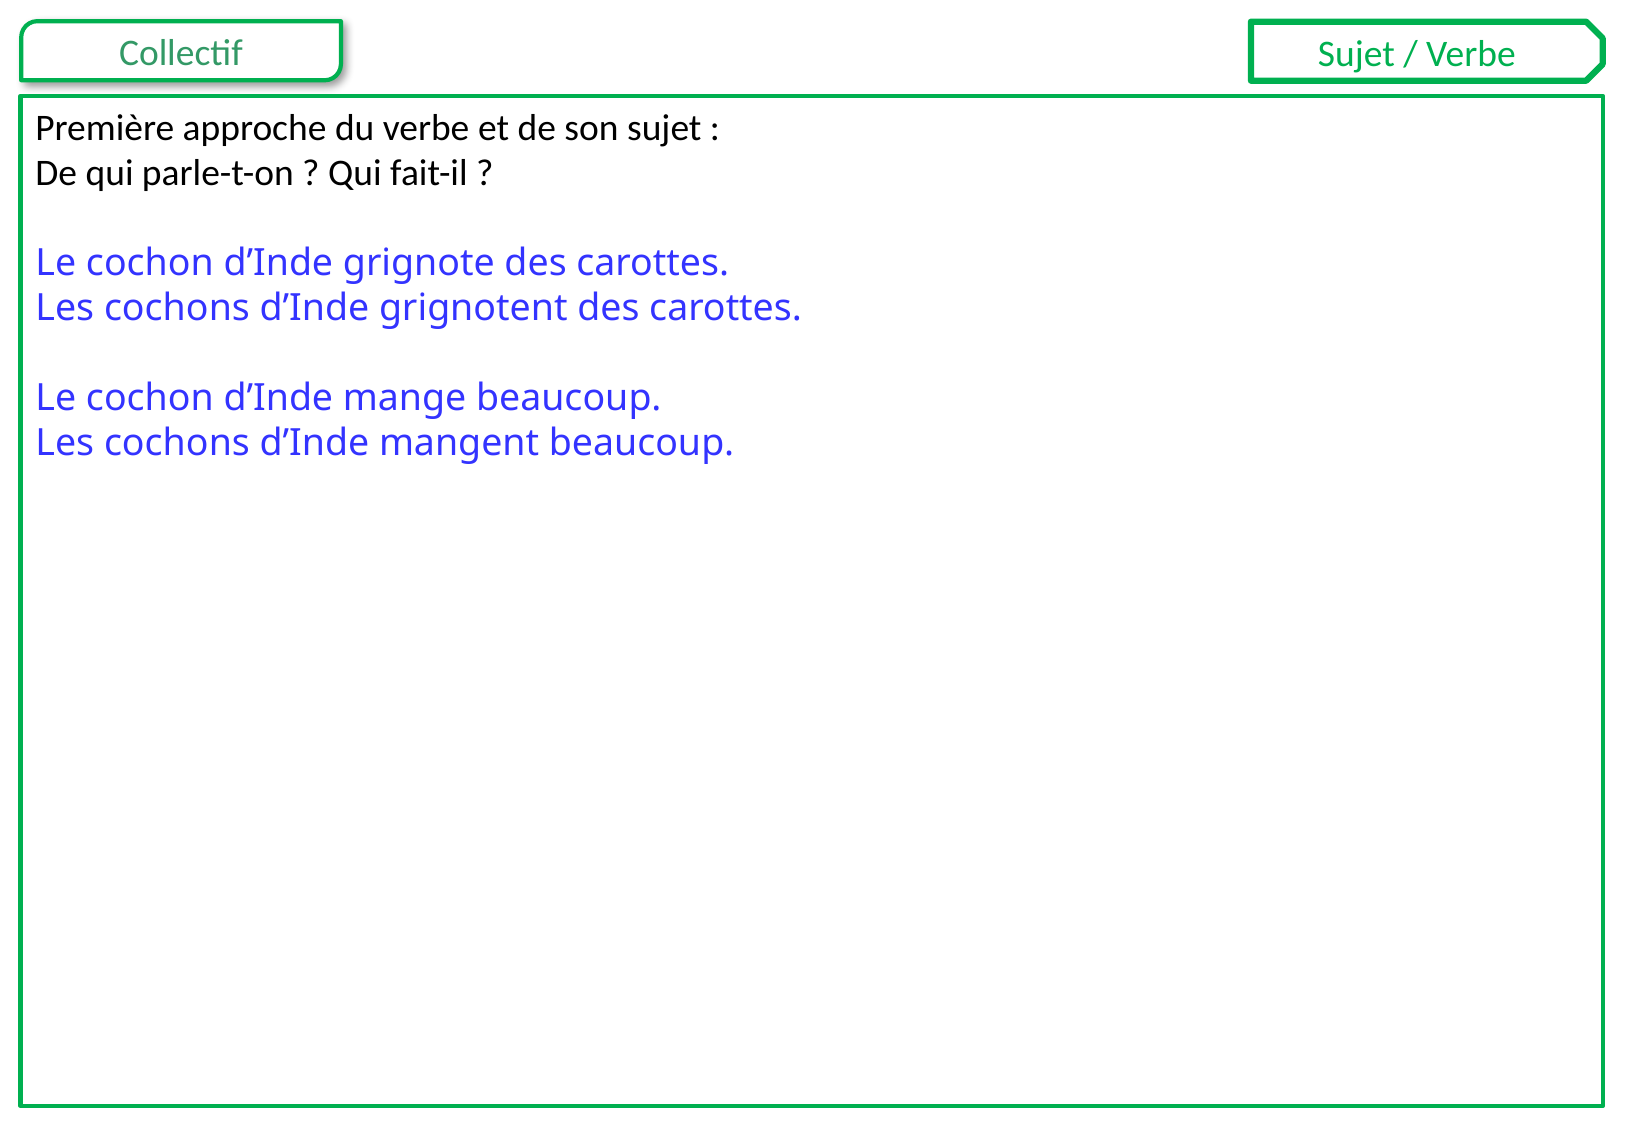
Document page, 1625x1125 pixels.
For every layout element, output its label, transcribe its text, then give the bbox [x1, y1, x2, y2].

list Sujet / Verbe [1250, 21, 1584, 81]
list Première approche du verbe et de son sujet : De qui parle-t-on ? Qui fait-il ? Le cochon d’Inde grignote des carottes. Les cochons d’Inde grignotent des carottes. Le cochon d’Inde mange beaucoup. Les cochons d’Inde mangent beaucoup. [18, 94, 1605, 1108]
